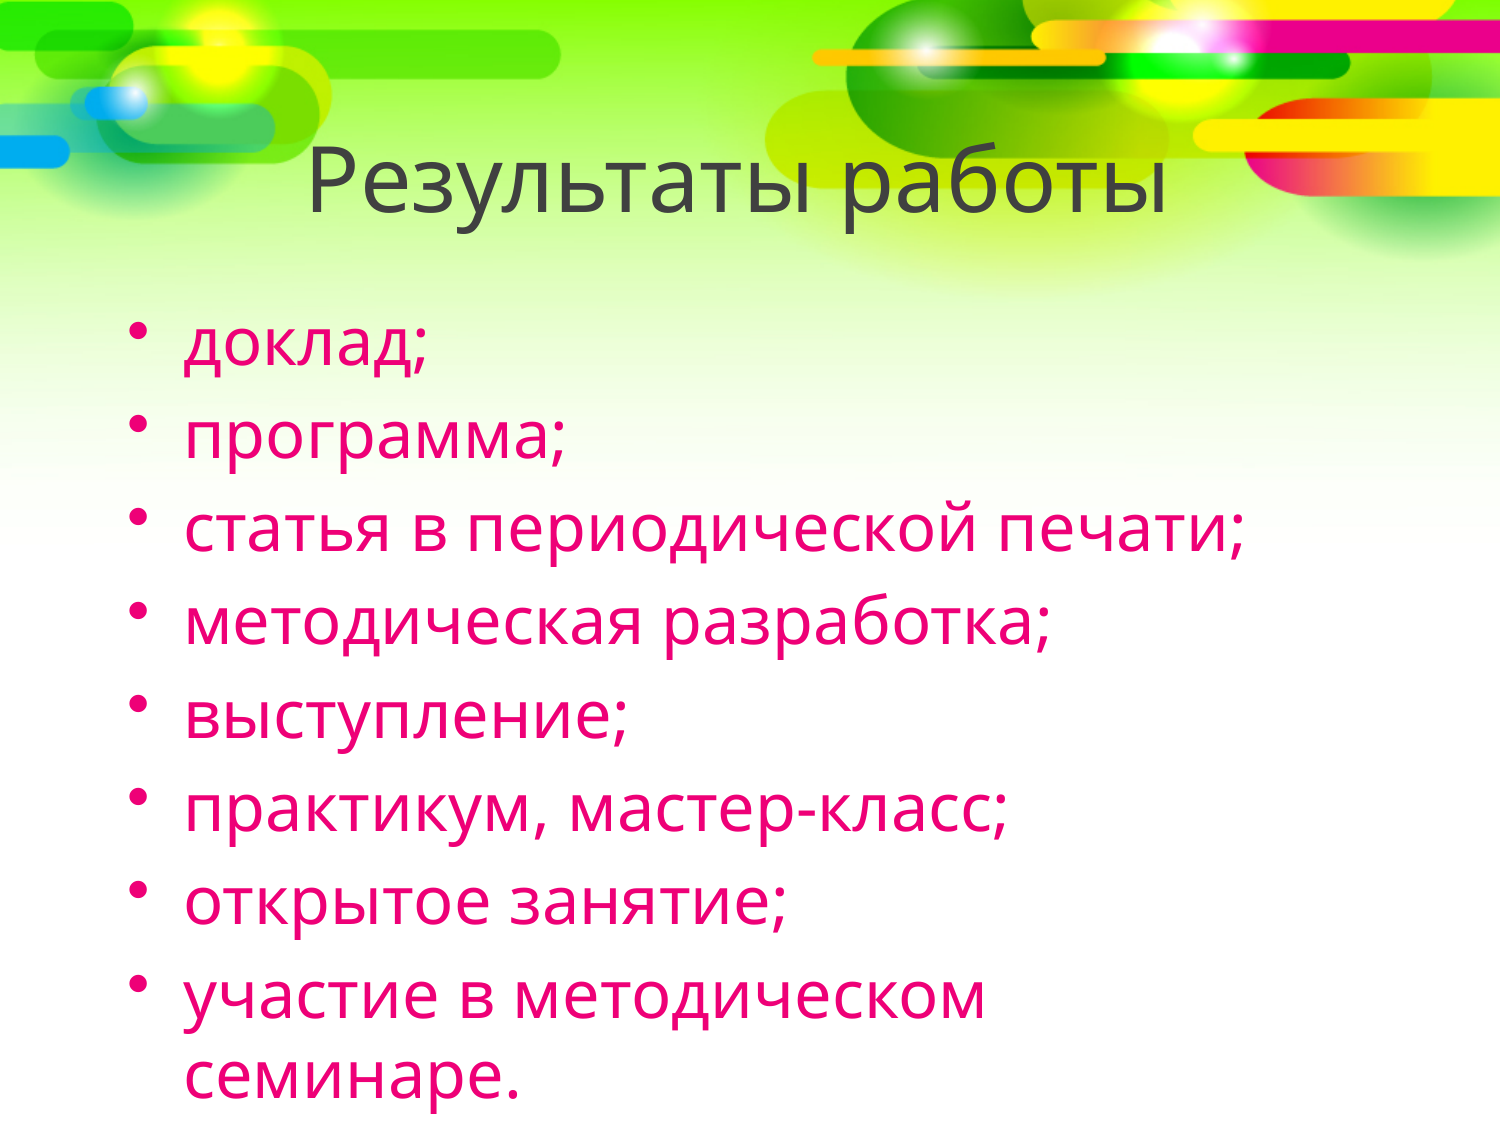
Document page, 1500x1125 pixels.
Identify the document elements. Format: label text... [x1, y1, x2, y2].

title Результаты работы [70, 81, 1430, 270]
list доклад; программа; статья в периодической печати; методическая разработка; выступление; практикум, мастер-класс; открытое занятие; участие в методическом семинаре. [111, 290, 1357, 936]
picture [0, 0, 1500, 1125]
